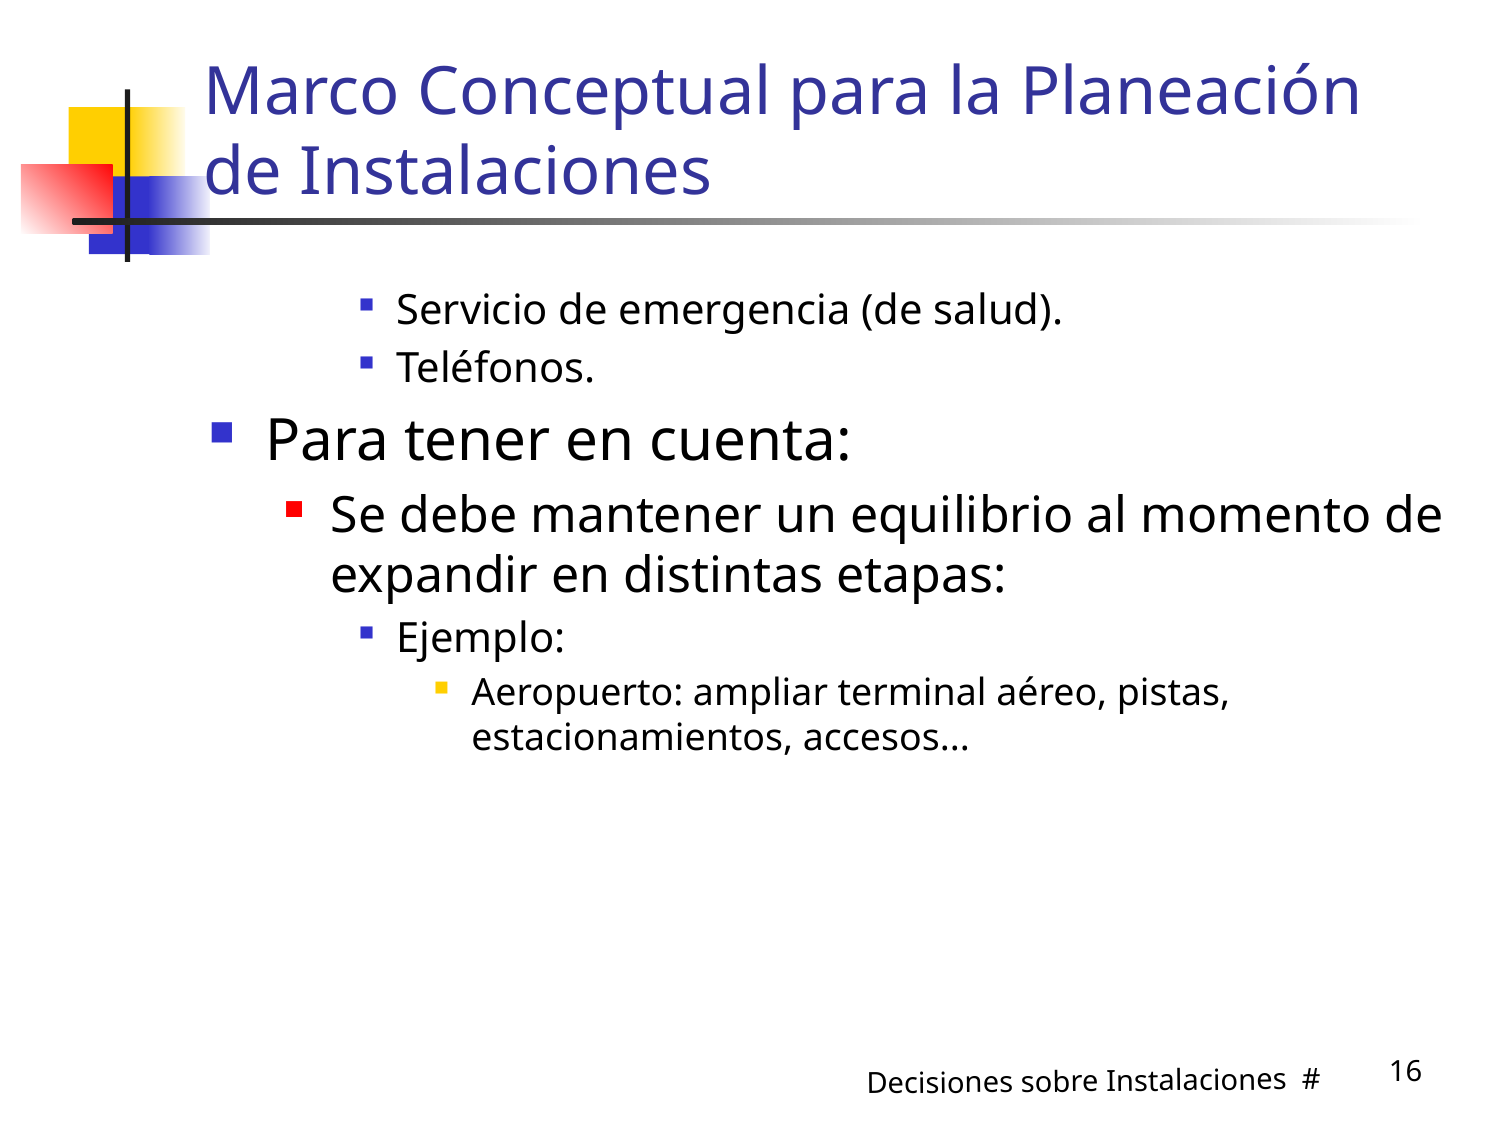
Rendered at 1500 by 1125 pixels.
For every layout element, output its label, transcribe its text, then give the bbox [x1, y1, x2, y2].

title Marco Conceptual para la Planeación de Instalaciones [188, 27, 1468, 216]
footer Decisiones sobre Instalaciones # [773, 1028, 1414, 1110]
list Servicio de emergencia (de salud). Teléfonos. Para tener en cuenta: Se debe mantener un equilibrio al momento de expandir en distintas etapas: Ejemplo: Aeropuerto: ampliar terminal aéreo, pistas, estacionamientos, accesos... [193, 274, 1470, 1007]
slide_number 16 [1124, 1024, 1438, 1101]
